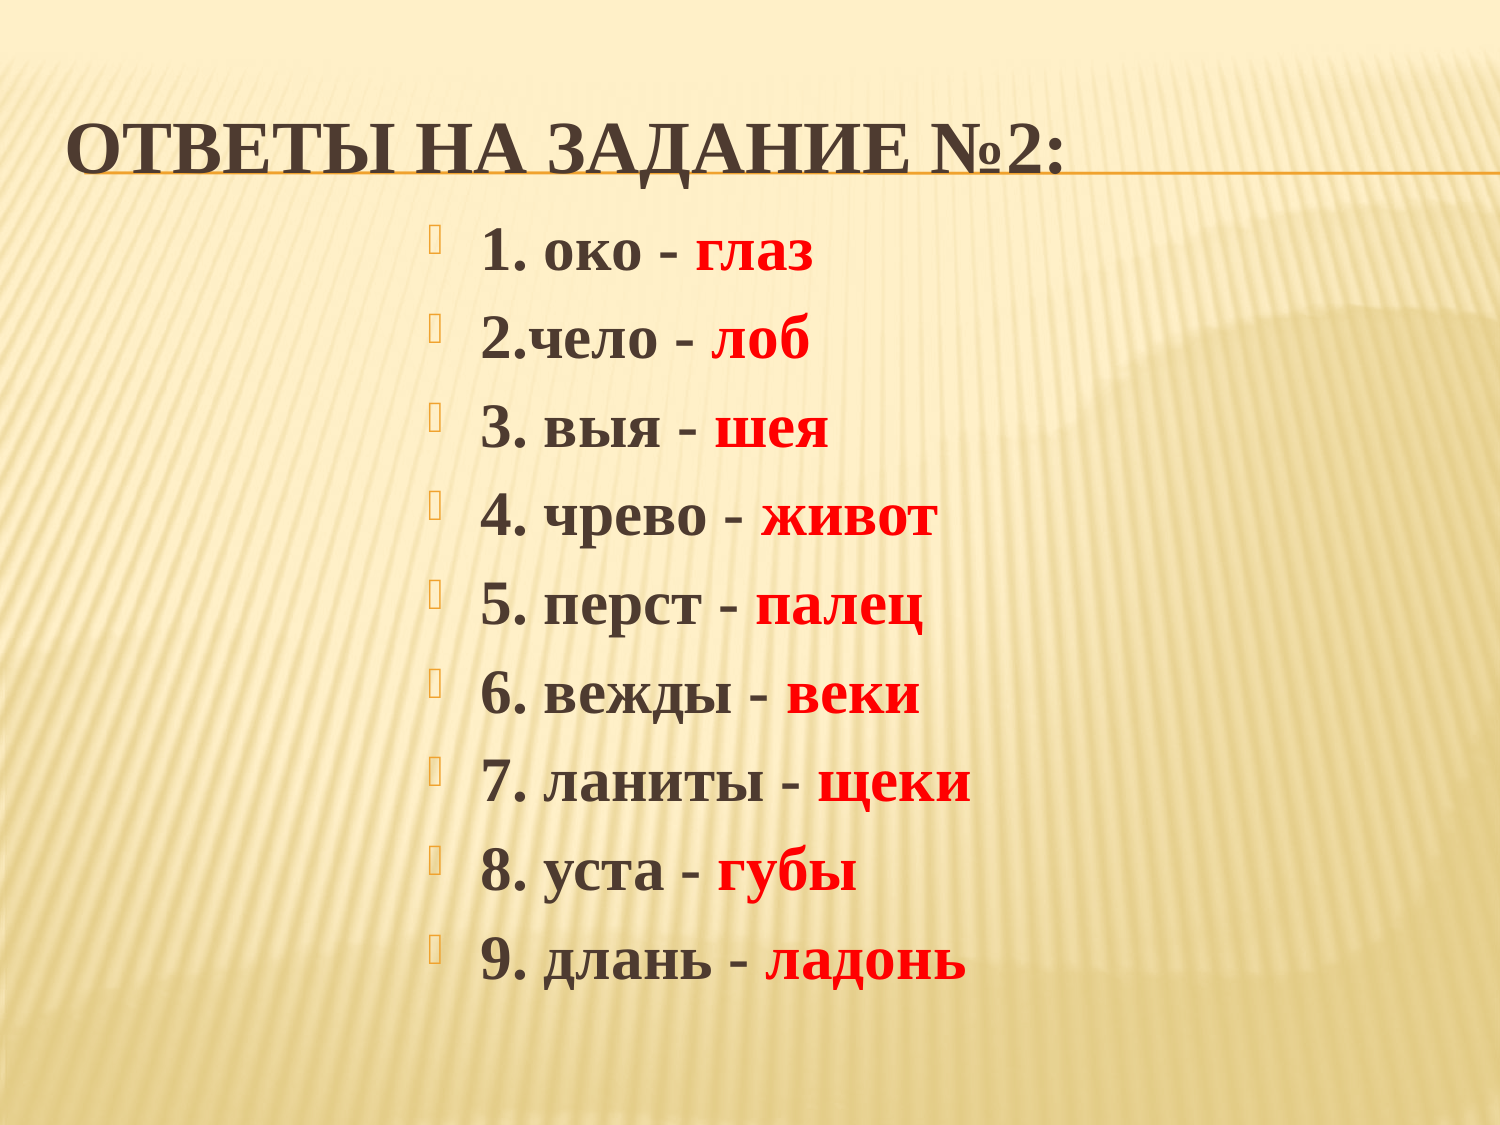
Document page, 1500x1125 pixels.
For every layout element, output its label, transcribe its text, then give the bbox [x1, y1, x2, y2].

list 1. око - глаз 2.чело - лоб 3. выя - шея 4. чрево - живот 5. перст - палец 6. вежды - веки 7. ланиты - щеки 8. уста - губы 9. длань - ладонь [75, 199, 1425, 1005]
title Ответы на задание №2: [50, 75, 1475, 213]
